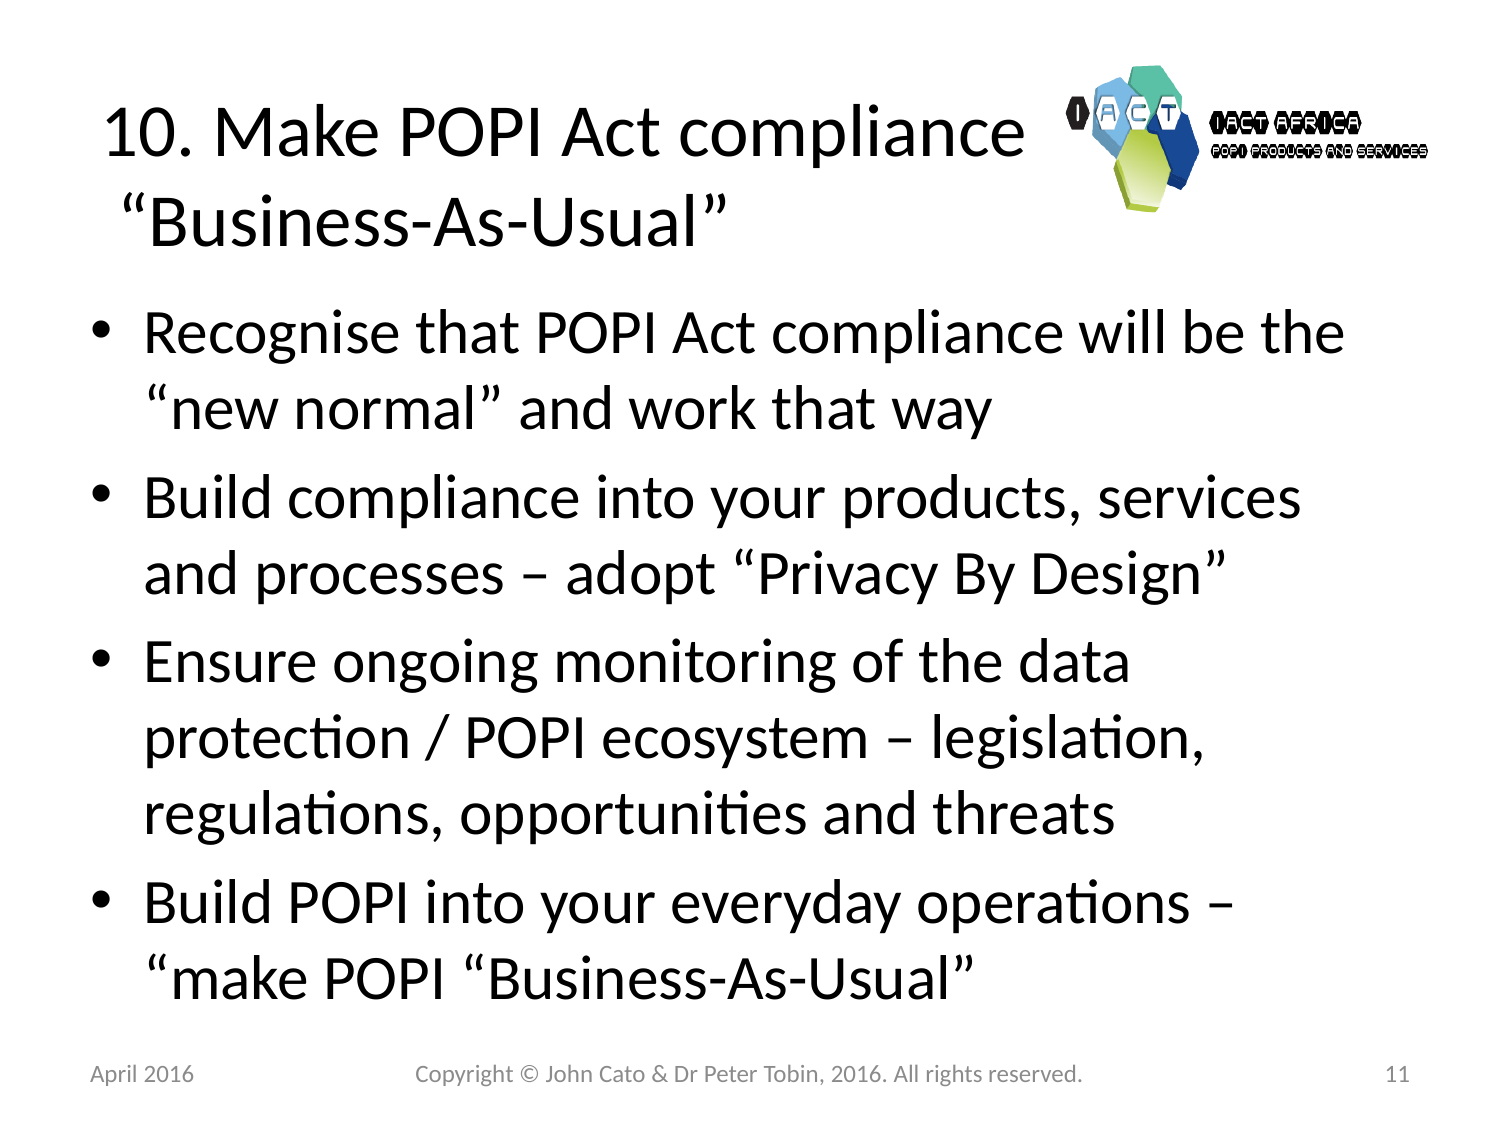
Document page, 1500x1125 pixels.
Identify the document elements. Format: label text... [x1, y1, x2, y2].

title 10. Make POPI Act compliance “Business-As-Usual” [85, 62, 1400, 281]
footer Copyright © John Cato & Dr Peter Tobin, 2016. All rights reserved. [399, 1042, 1100, 1103]
slide_number 11 [1100, 1042, 1425, 1103]
list Recognise that POPI Act compliance will be the “new normal” and work that way Build compliance into your products, services and processes – adopt “Privacy By Design” Ensure ongoing monitoring of the data protection / POPI ecosystem – legislation, regulations, opportunities and threats Build POPI into your everyday operations – “make POPI “Business-As-Usual” [75, 282, 1425, 1025]
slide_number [75, 1042, 399, 1103]
picture [1062, 62, 1438, 213]
